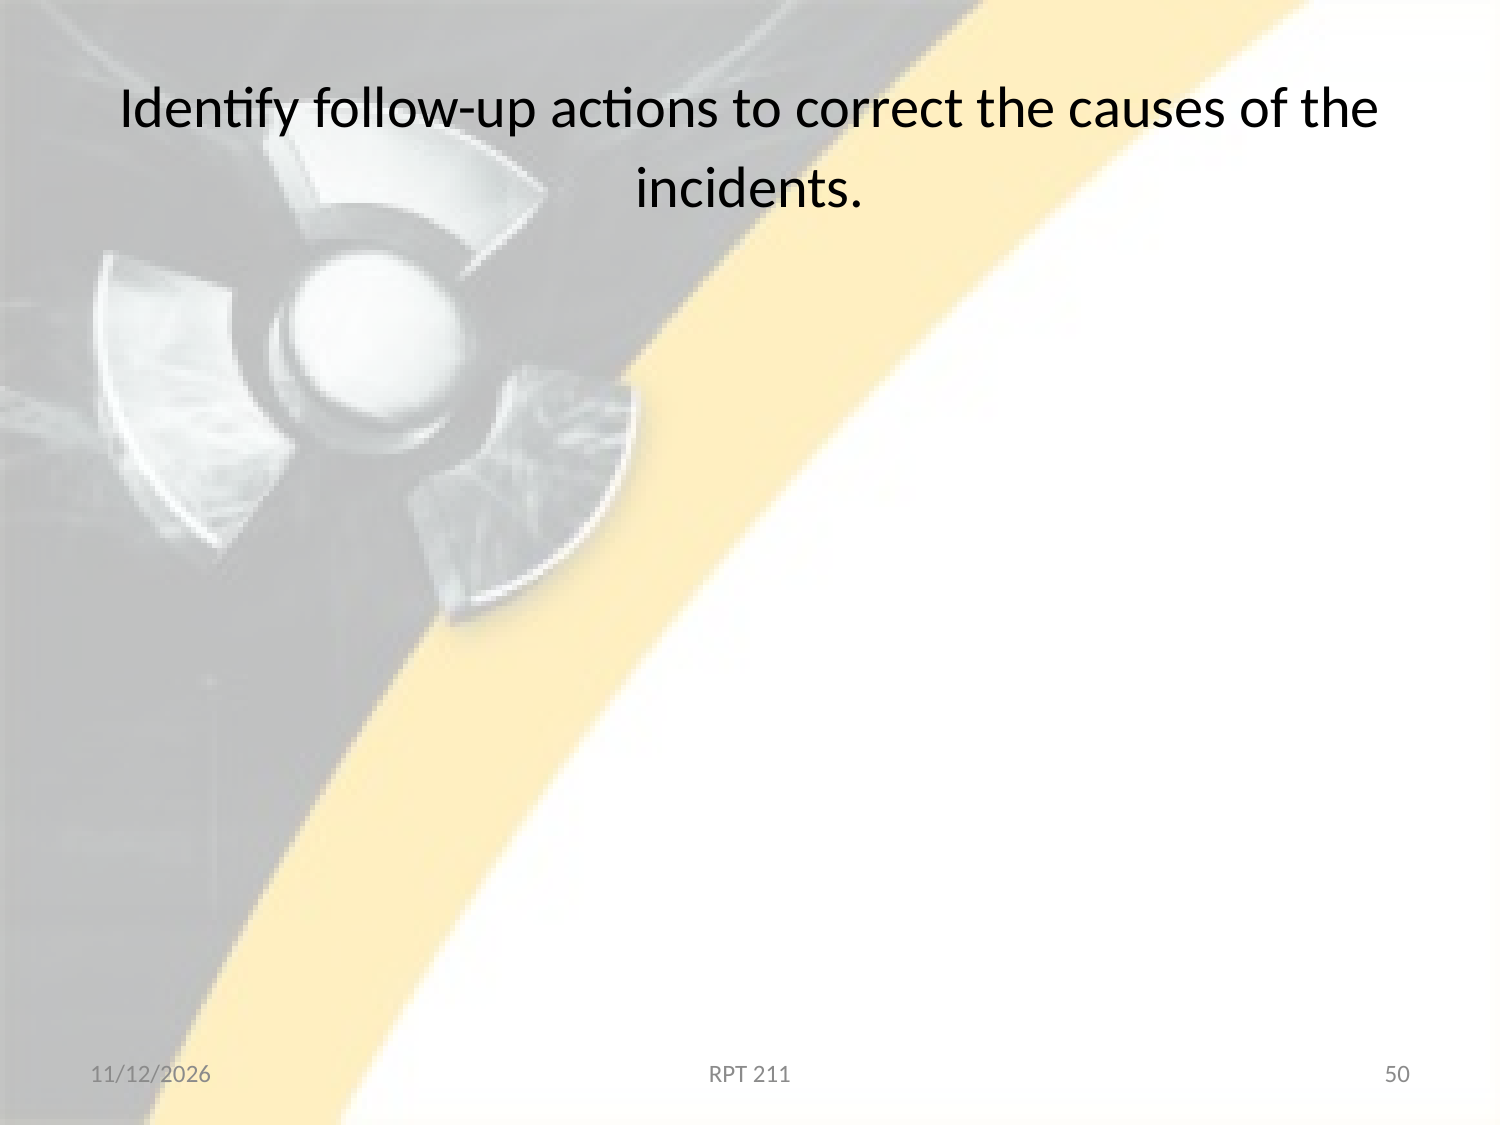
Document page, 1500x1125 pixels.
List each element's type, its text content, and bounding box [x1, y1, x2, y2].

title Identify follow-up actions to correct the causes of the incidents. [75, 45, 1425, 233]
footer RPT 211 [512, 1042, 988, 1103]
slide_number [75, 1042, 425, 1103]
slide_number 50 [1074, 1042, 1425, 1103]
